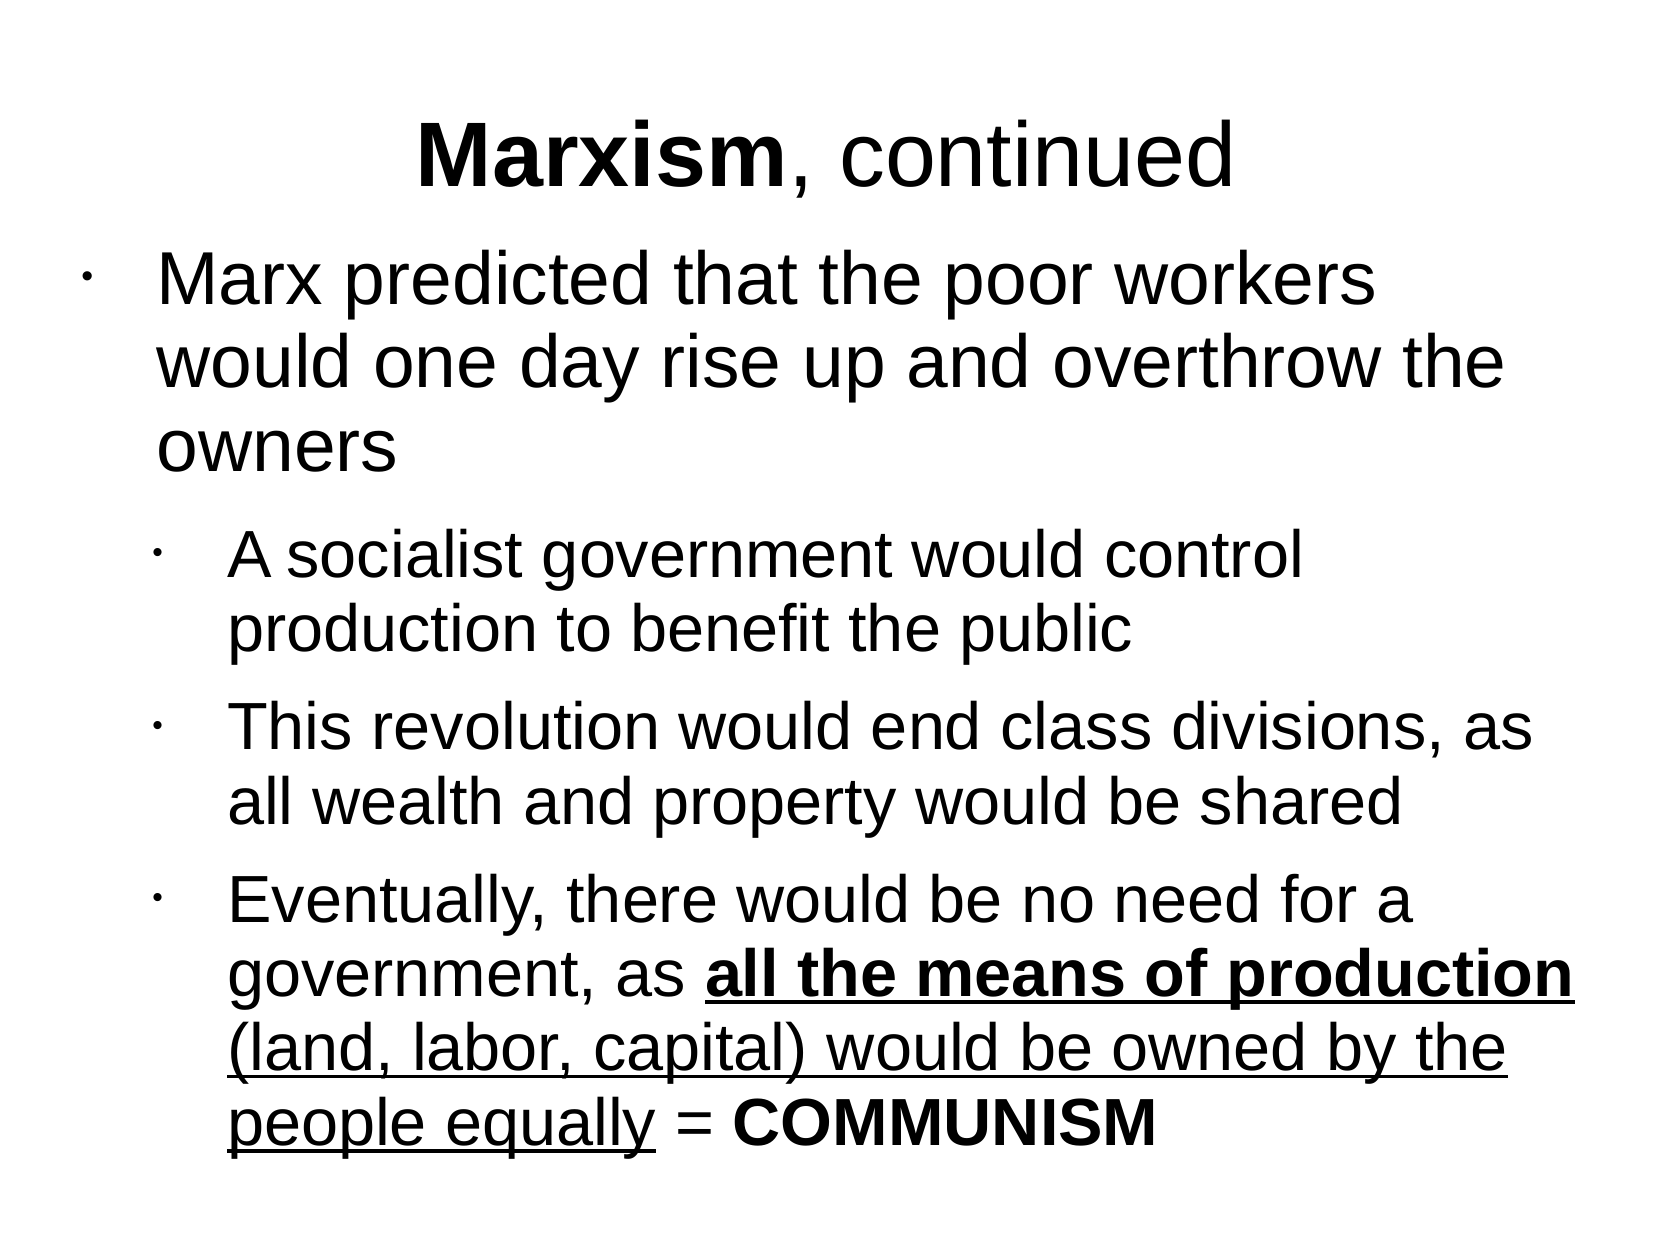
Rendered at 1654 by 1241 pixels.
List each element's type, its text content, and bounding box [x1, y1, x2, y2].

list Marx predicted that the poor workers would one day rise up and overthrow the owners A socialist government would control production to benefit the public This revolution would end class divisions, as all wealth and property would be shared Eventually, there would be no need for a government, as all the means of production (land, labor, capital) would be owned by the people equally = COMMUNISM [64, 232, 1590, 1158]
title Marxism, continued [82, 56, 1571, 232]
